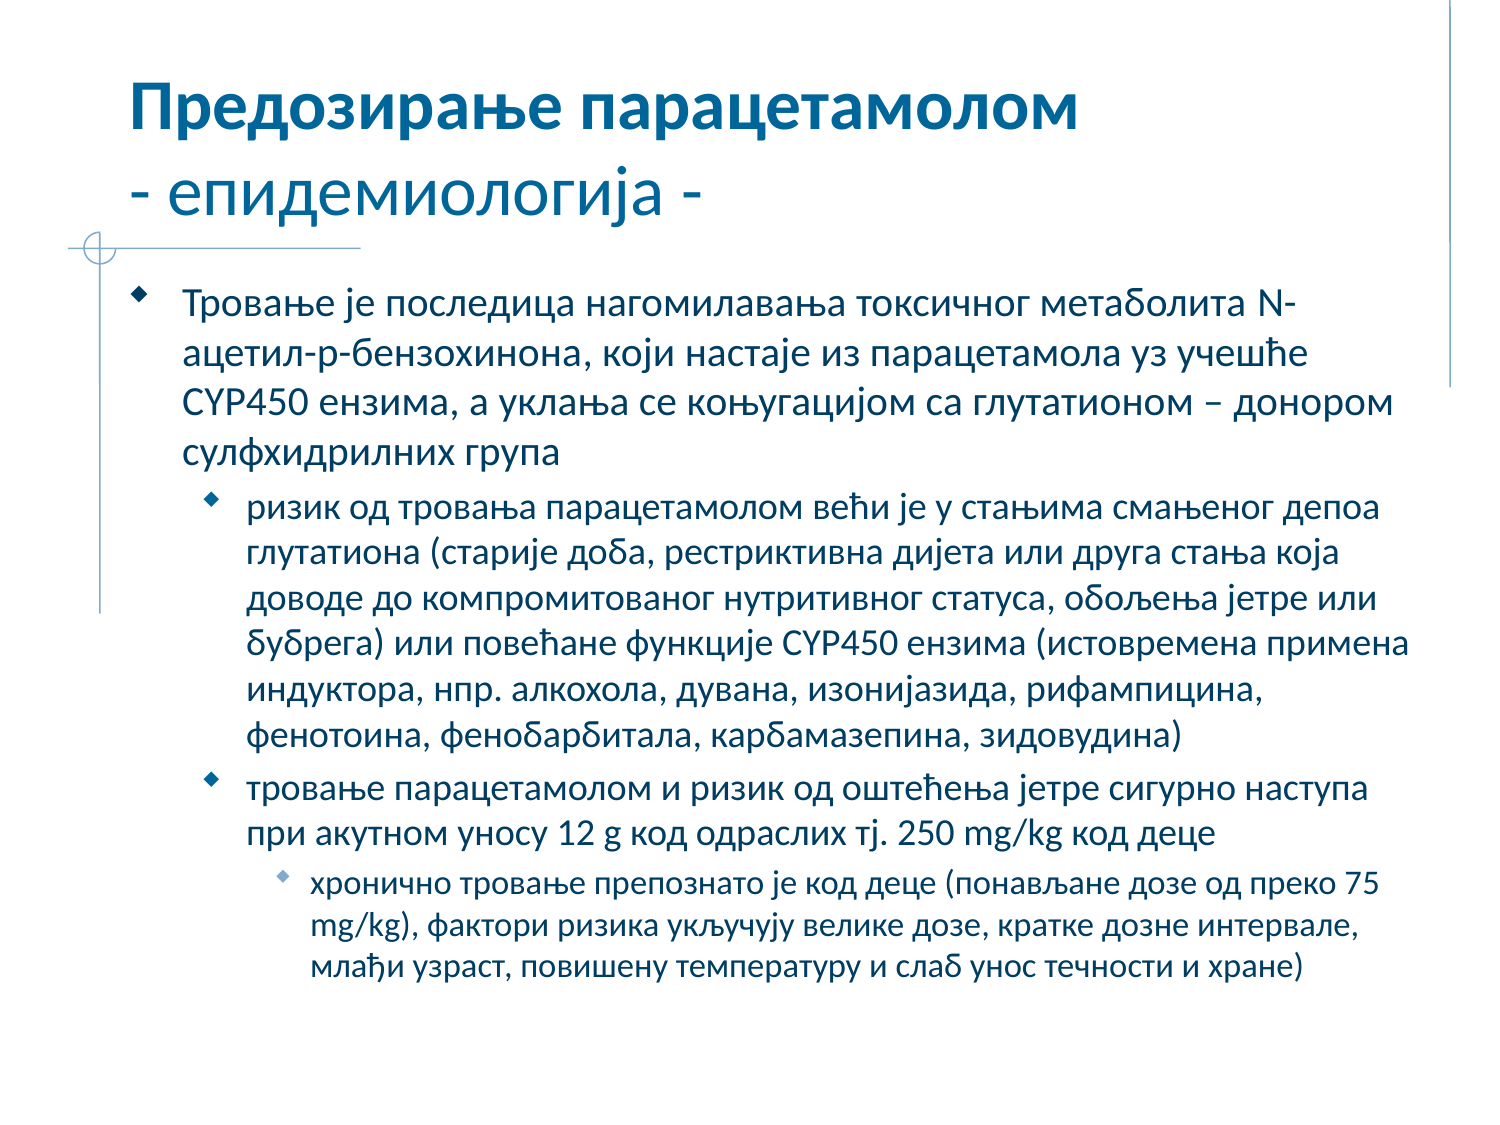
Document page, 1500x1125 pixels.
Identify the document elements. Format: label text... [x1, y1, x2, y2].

title Предозирање парацетамолом - епидемиологија - [113, 49, 1436, 238]
list Тровање је последица нагомилавања токсичног метаболита N-ацетил-p-бензохинона, који настаје из парацетамола уз учешће CYP450 ензима, а уклања се коњугацијом са глутатионом – донором сулфхидрилних група ризик од тровања парацетамолом већи је у стањима смањеног депоа глутатиона (старије доба, рестриктивна дијета или друга стања која доводе до компромитованог нутритивног статуса, обољења јетре или бубрега) или повећане функције CYP450 ензима (истовремена примена индуктора, нпр. алкохола, дувана, изонијазида, рифампицина, фенотоина, фенобарбитала, карбамазепина, зидовудина) тровање парацетамолом и ризик од оштећења јетре сигурно наступа при акутном уносу 12 g код одраслих тј. 250 mg/kg код деце хронично тровање препознато је код деце (понављане дозе од преко 75 mg/kg), фактори ризика укључују велике дозе, кратке дозне интервале, млађи узраст, повишену температуру и слаб унос течности и хране) [111, 266, 1436, 1024]
